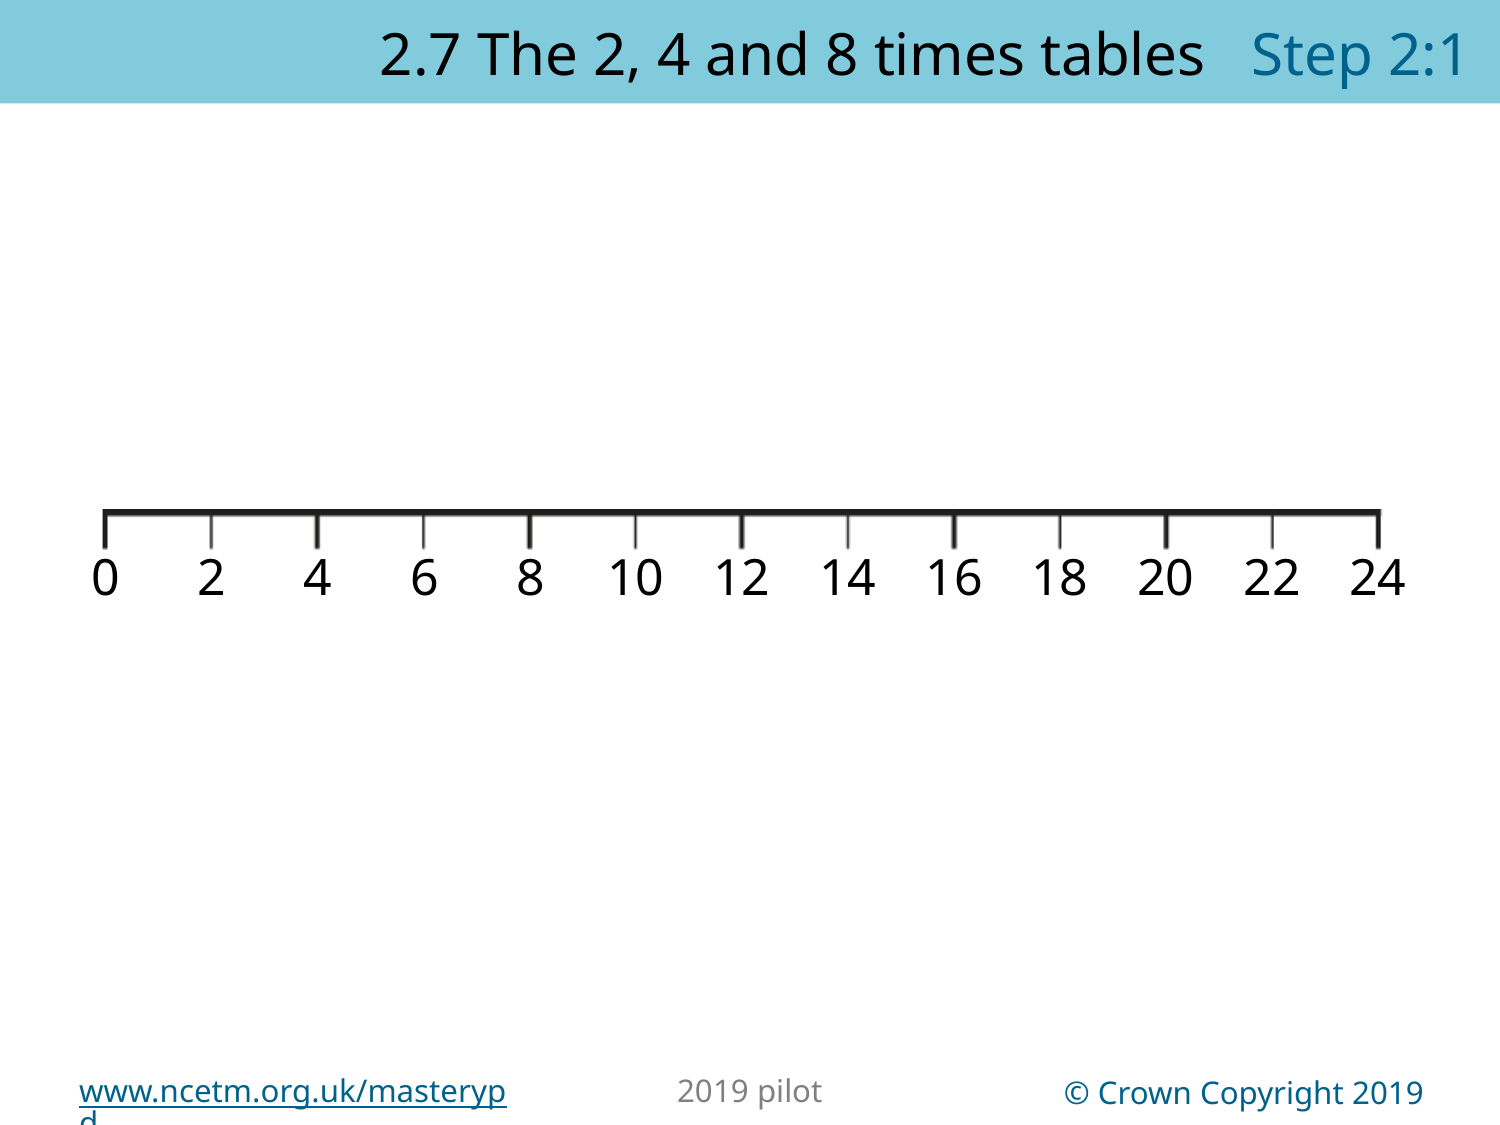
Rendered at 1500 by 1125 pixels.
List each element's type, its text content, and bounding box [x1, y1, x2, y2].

text_box 2 [183, 571, 242, 613]
text_box 24 [1334, 538, 1421, 613]
text_box 14 [804, 571, 891, 613]
text_box 16 [910, 571, 998, 613]
text_box 6 [395, 571, 454, 613]
text_box 4 [288, 571, 347, 613]
text_box 22 [1228, 571, 1316, 613]
text_box 20 [1122, 571, 1210, 613]
text_box 0 [76, 538, 135, 613]
text_box 8 [501, 571, 560, 613]
text_box 10 [592, 571, 679, 613]
text_box 18 [1016, 571, 1103, 613]
list 2.7 The 2, 4 and 8 times tables Step 2:1 [0, 0, 1500, 104]
picture [95, 509, 1405, 563]
text_box 12 [698, 571, 785, 613]
